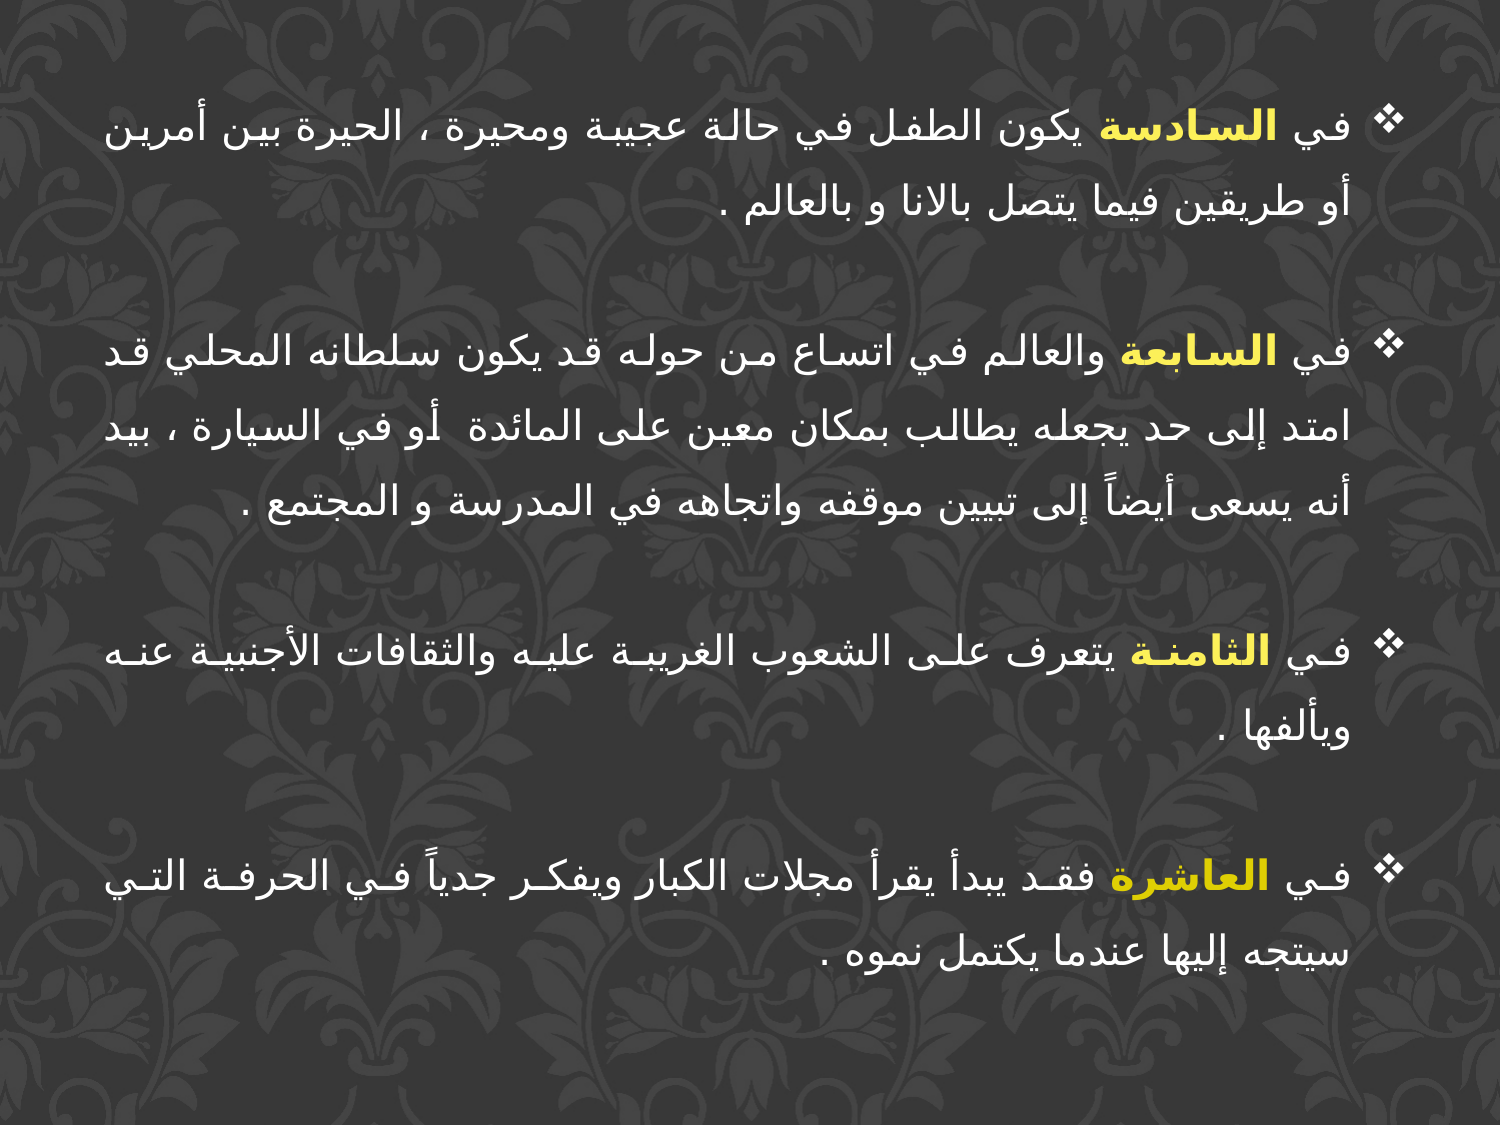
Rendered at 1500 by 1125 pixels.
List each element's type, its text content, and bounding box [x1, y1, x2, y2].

text_box في السادسة يكون الطفل في حالة عجيبة ومحيرة ، الحيرة بين أمرين أو طريقين فيما يتصل بالانا و بالعالم . في السابعة والعالم في اتساع من حوله قد يكون سلطانه المحلي قد امتد إلى حد يجعله يطالب بمكان معين على المائدة أو في السيارة ، بيد أنه يسعى أيضاً إلى تبيين موقفه واتجاهه في المدرسة و المجتمع . في الثامنة يتعرف على الشعوب الغريبة عليه والثقافات الأجنبية عنه ويألفها . في العاشرة فقد يبدأ يقرأ مجلات الكبار ويفكر جدياً في الحرفة التي سيتجه إليها عندما يكتمل نموه . [88, 66, 1424, 982]
